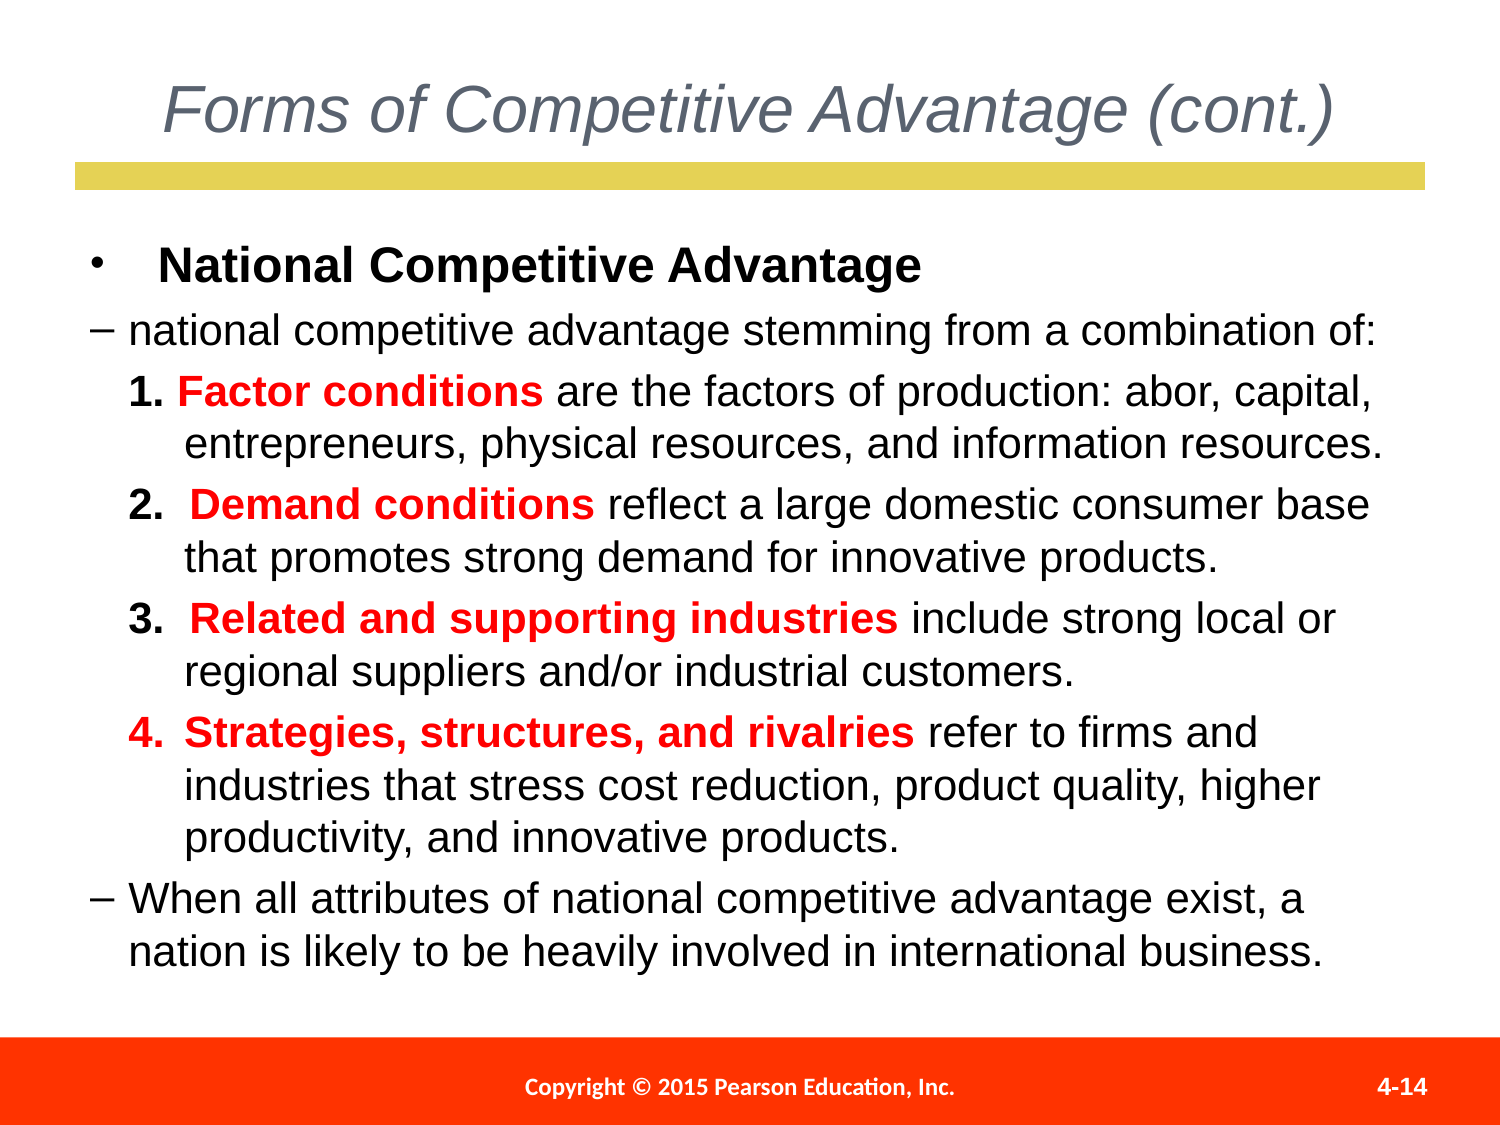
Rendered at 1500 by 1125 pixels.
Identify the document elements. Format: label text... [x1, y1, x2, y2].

list National Competitive Advantage national competitive advantage stemming from a combination of: 1. Factor conditions are the factors of production: abor, capital, entrepreneurs, physical resources, and information resources. 2. Demand conditions reflect a large domestic consumer base that promotes strong demand for innovative products. 3. Related and supporting industries include strong local or regional suppliers and/or industrial customers. Strategies, structures, and rivalries refer to firms and industries that stress cost reduction, product quality, higher productivity, and innovative products. When all attributes of national competitive advantage exist, a nation is likely to be heavily involved in international business. [74, 224, 1426, 1001]
title Forms of Competitive Advantage (cont.) [74, 12, 1426, 201]
